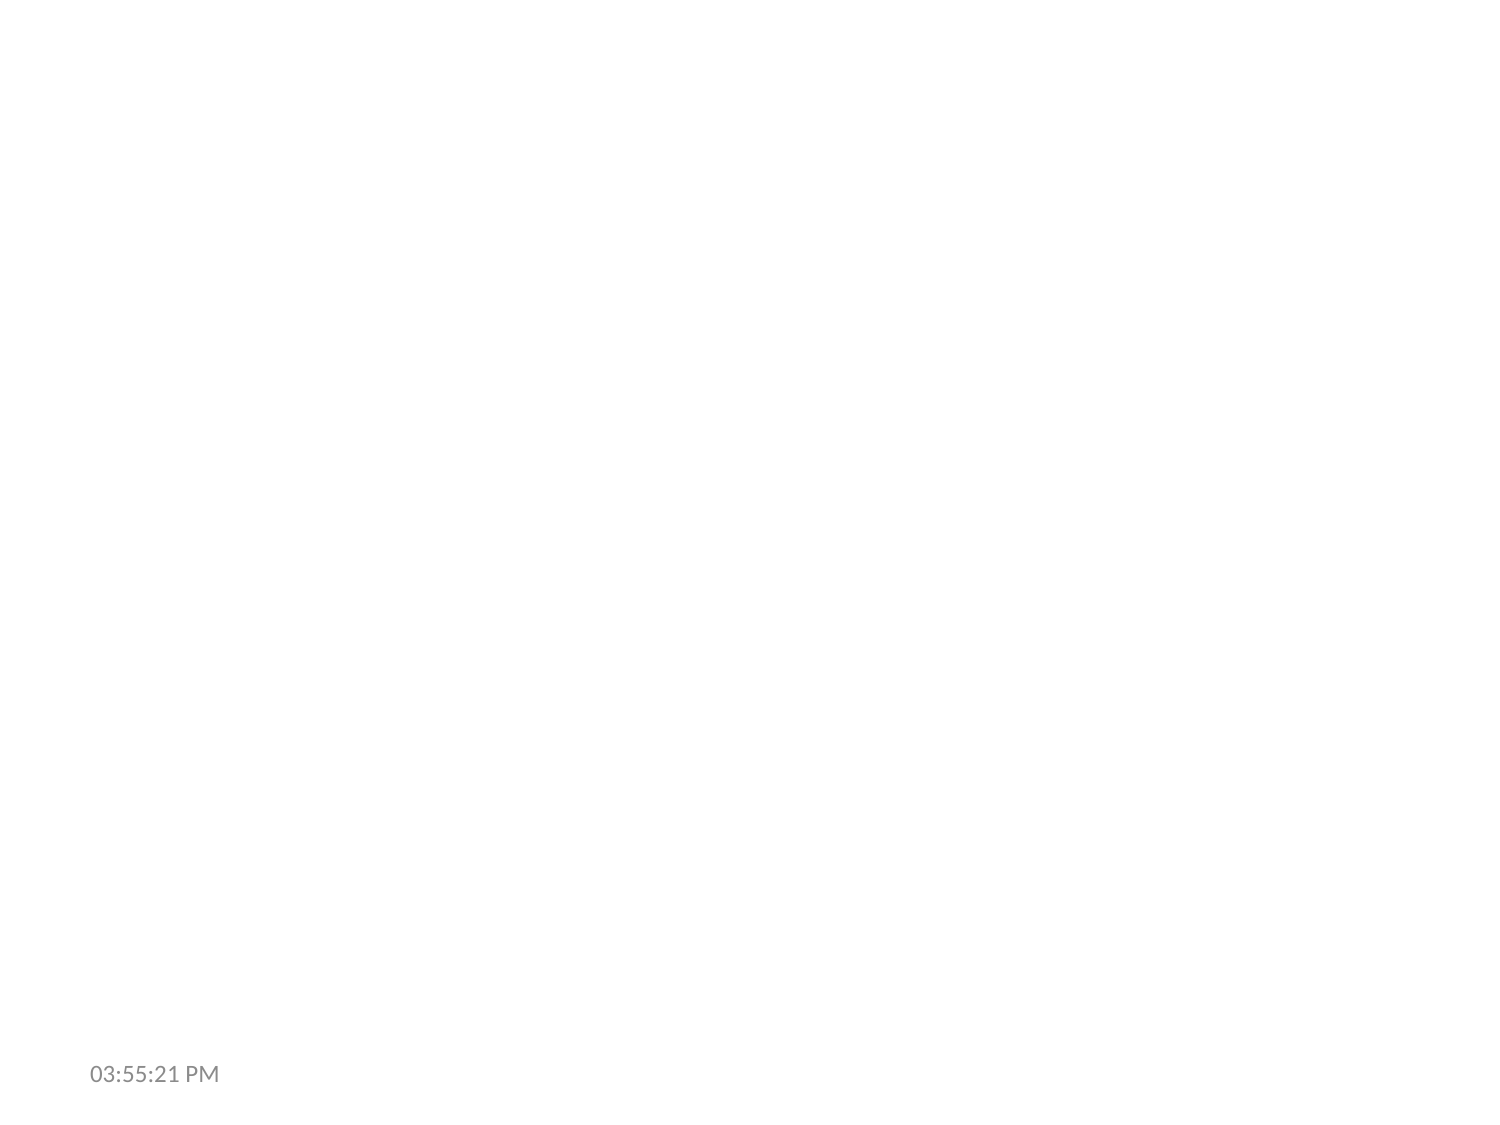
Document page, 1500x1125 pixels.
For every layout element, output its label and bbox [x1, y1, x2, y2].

slide_number [75, 1042, 425, 1103]
